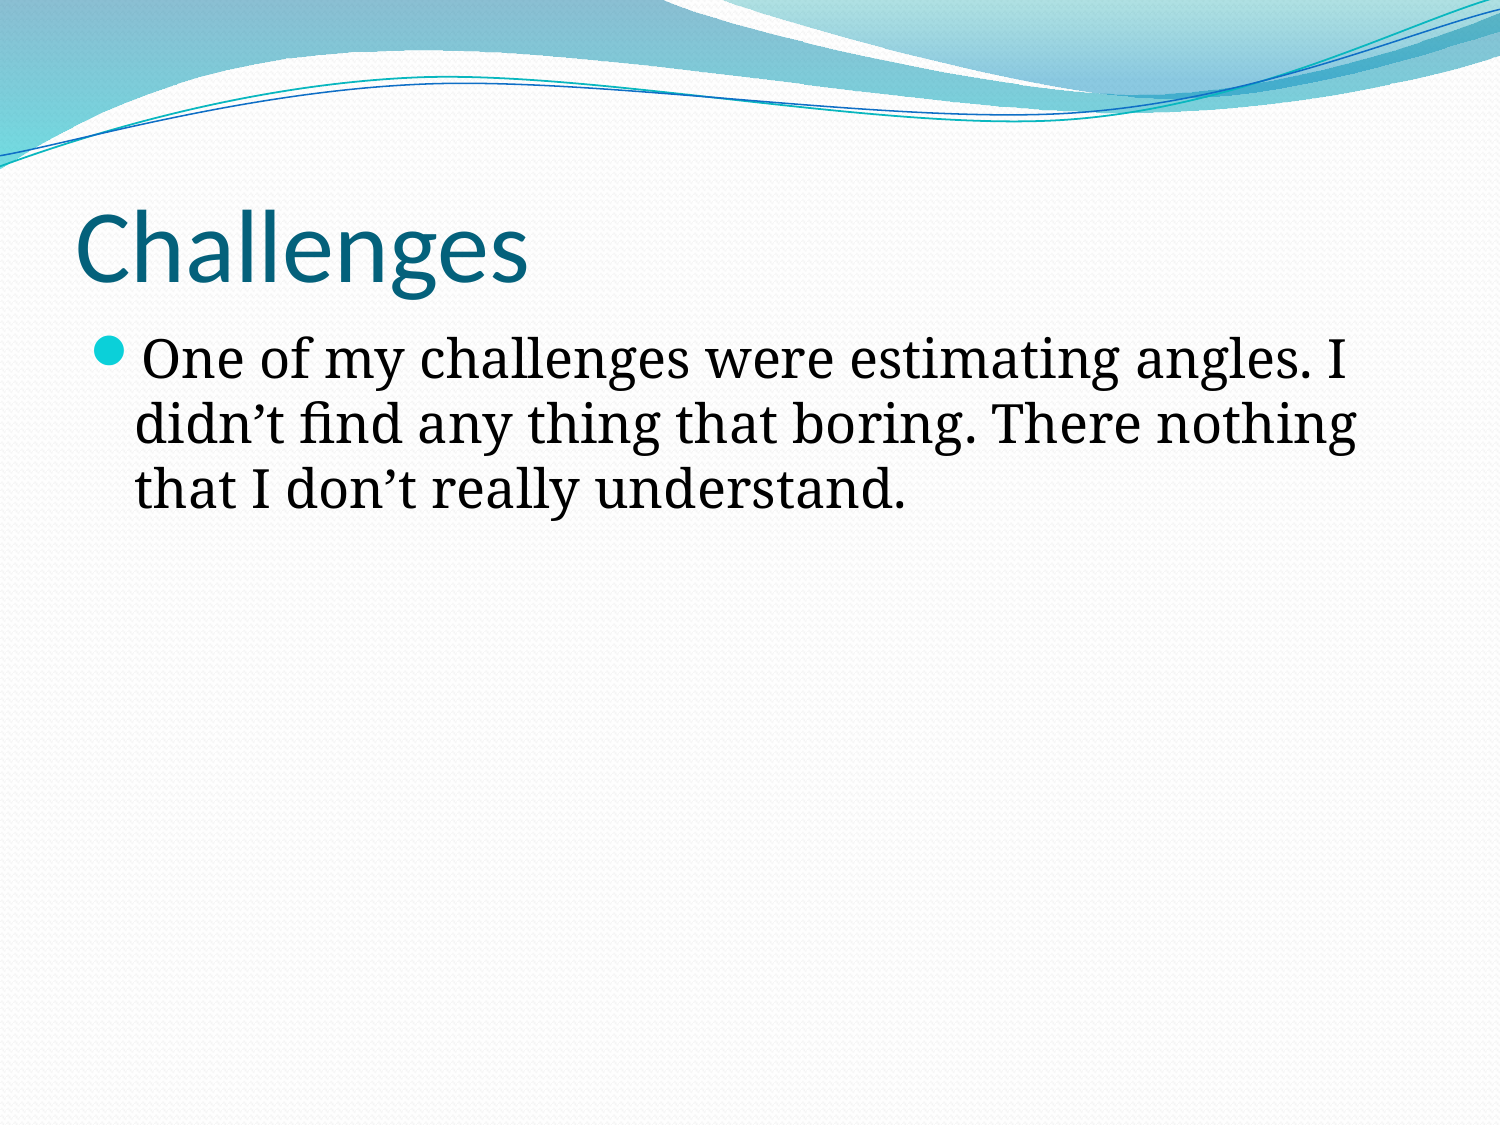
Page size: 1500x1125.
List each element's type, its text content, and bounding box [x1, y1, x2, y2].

title Challenges [75, 115, 1425, 303]
list One of my challenges were estimating angles. I didn’t find any thing that boring. There nothing that I don’t really understand. [75, 317, 1425, 1038]
